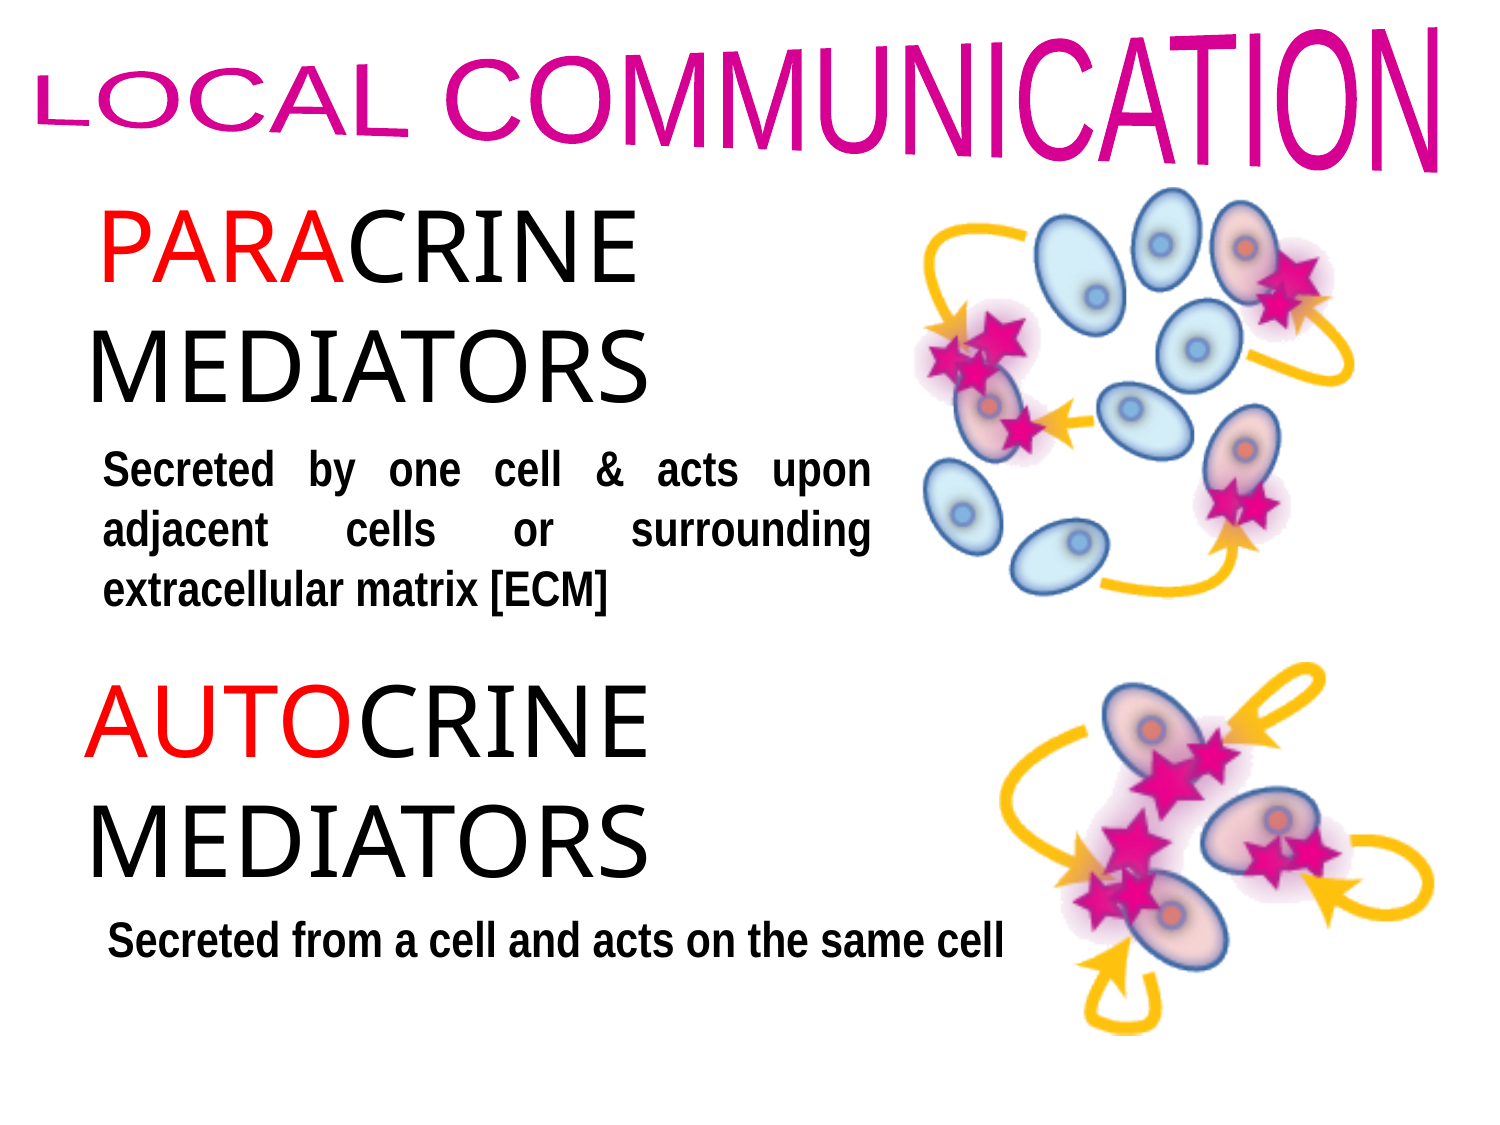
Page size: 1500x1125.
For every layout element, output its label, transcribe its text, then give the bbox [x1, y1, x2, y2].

text_box Secreted by one cell & acts upon adjacent cells or surrounding extracellular matrix [ECM] [87, 429, 888, 624]
text_box Secreted from a cell and acts on the same cell [92, 899, 994, 975]
text_box PARACRINE MEDIATORS [0, 174, 750, 430]
text_box AUTOCRINE MEDIATORS [0, 649, 750, 905]
picture [874, 187, 1376, 600]
picture [999, 662, 1438, 1036]
